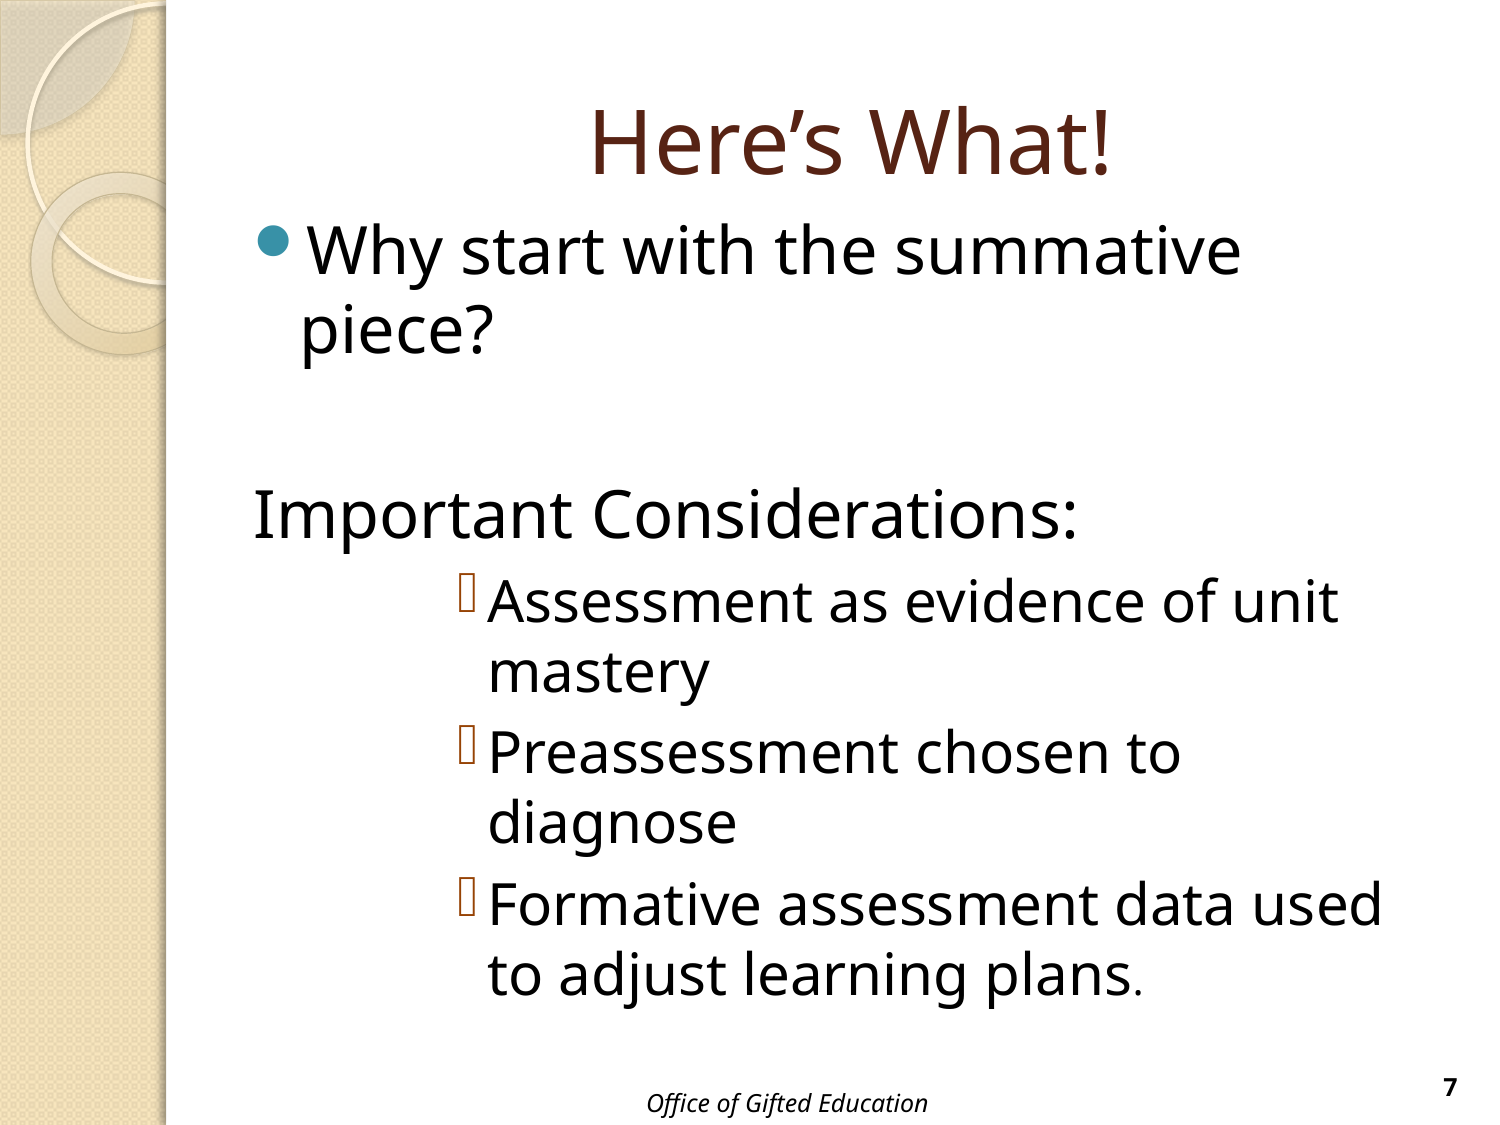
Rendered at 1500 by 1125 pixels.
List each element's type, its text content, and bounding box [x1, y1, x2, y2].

footer Office of Gifted Education [549, 1046, 1025, 1125]
title Here’s What! [235, 45, 1466, 233]
slide_number 7 [1413, 1034, 1488, 1113]
list Why start with the summative piece? Important Considerations: Assessment as evidence of unit mastery Preassessment chosen to diagnose Formative assessment data used to adjust learning plans. [225, 200, 1455, 988]
